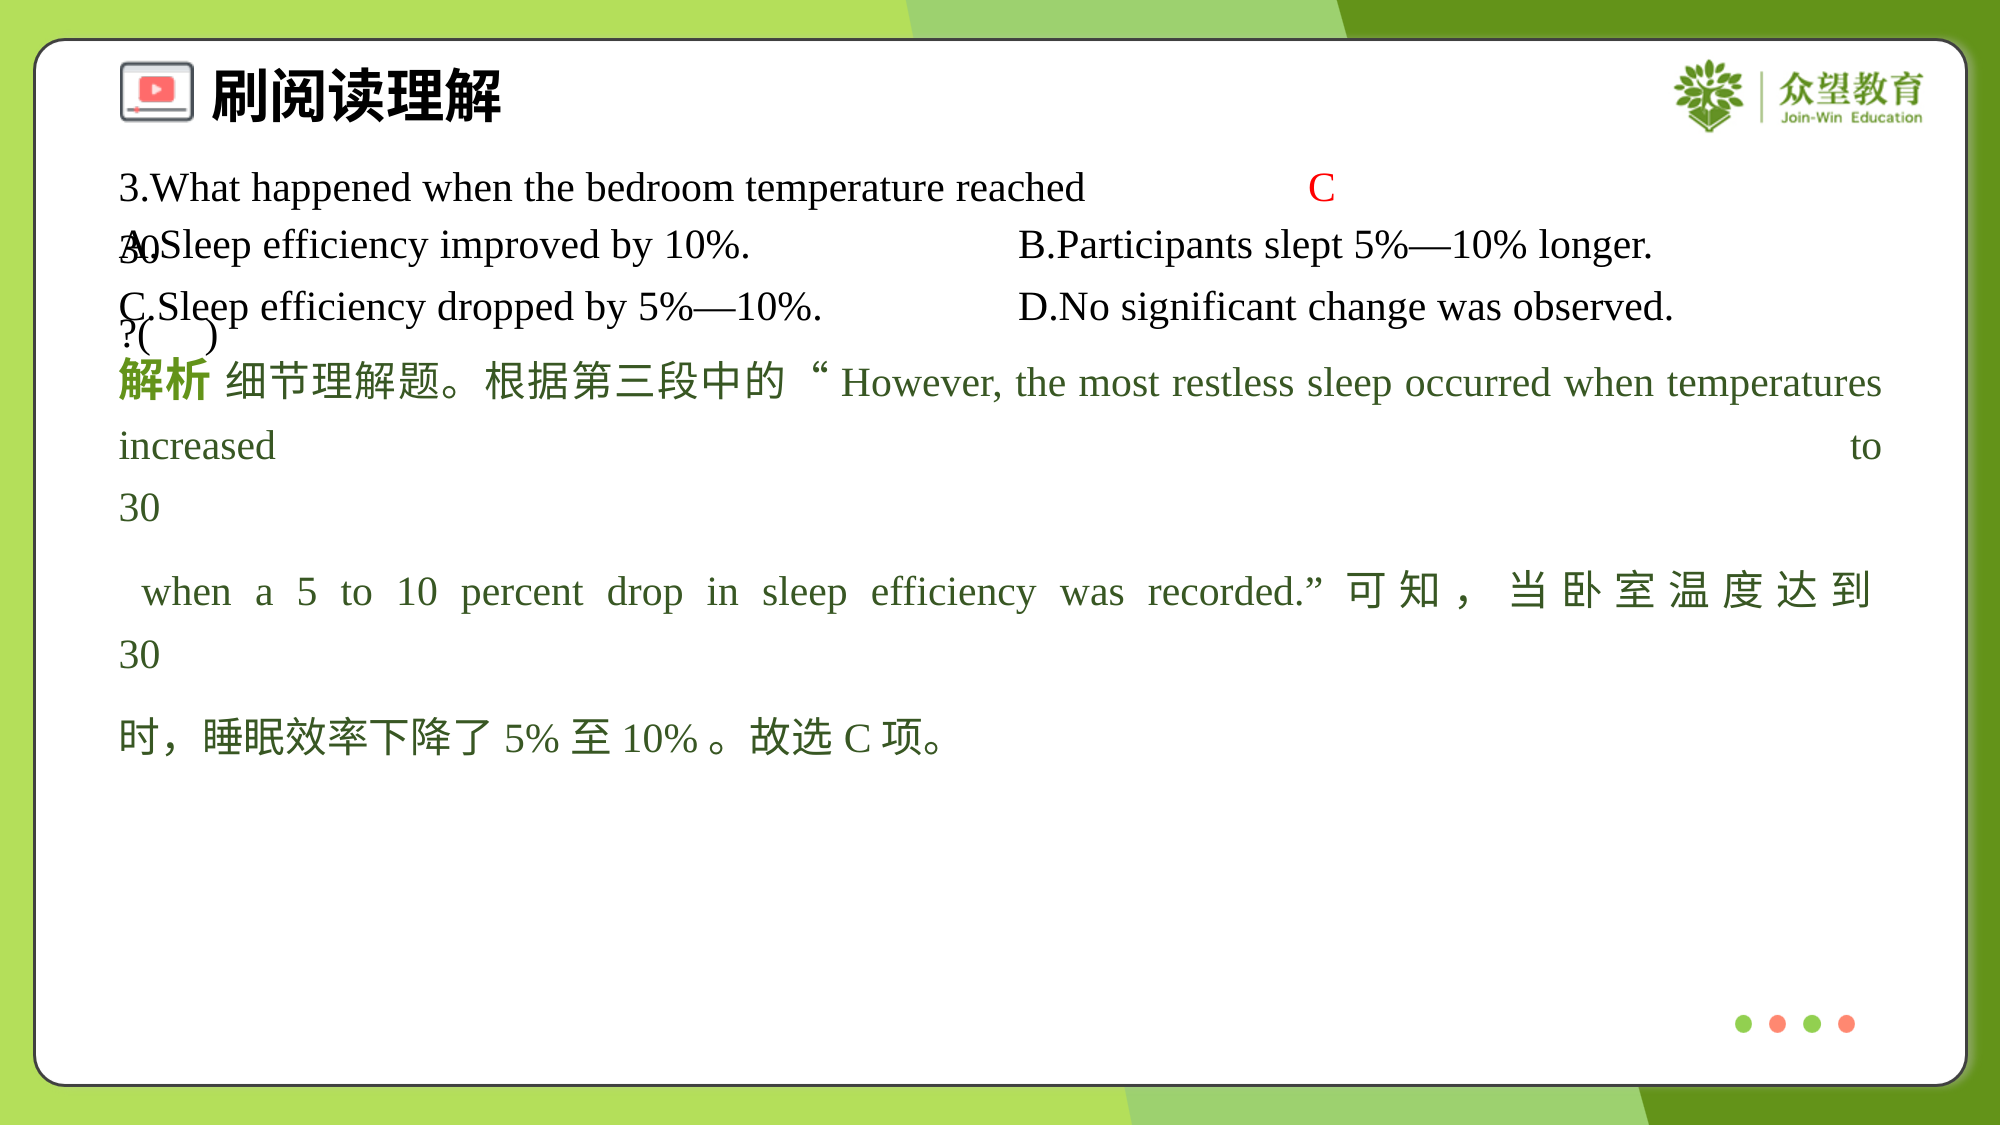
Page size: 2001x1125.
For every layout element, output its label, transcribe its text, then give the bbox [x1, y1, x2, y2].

text_box A.Sleep efficiency improved by 10%. B.Participants slept 5%—10% longer. C.Sleep efficiency dropped by 5%—10%. D.No significant change was observed. [118, 204, 1883, 324]
picture [0, 0, 2000, 1125]
text_box C [1303, 146, 1341, 204]
